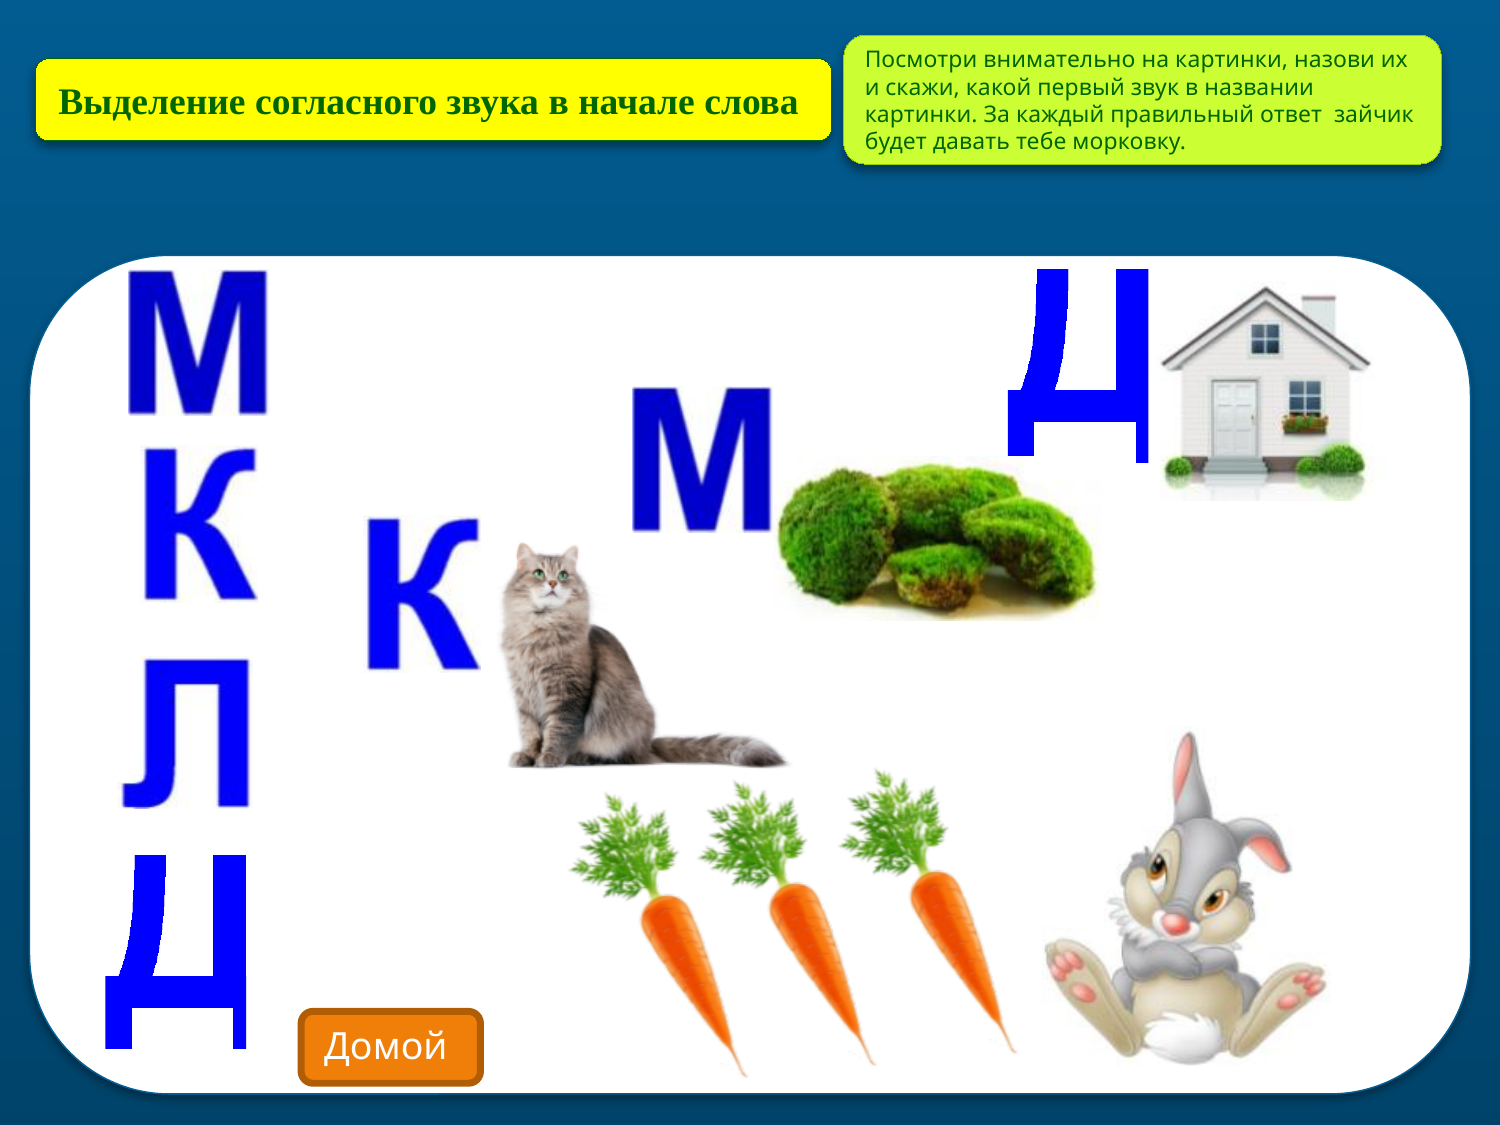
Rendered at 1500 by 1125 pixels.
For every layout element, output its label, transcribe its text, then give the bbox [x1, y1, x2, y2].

text_box Домой [297, 1007, 484, 1087]
text_box [28, 254, 1472, 1095]
picture [128, 269, 270, 416]
text_box [0, 0, 1500, 1125]
picture [116, 655, 253, 809]
picture [105, 855, 247, 1049]
picture [491, 269, 1387, 1083]
text_box Выделение согласного звука в начале слова [35, 58, 832, 141]
text_box Посмотри внимательно на картинки, назови их и скажи, какой первый звук в названии картинки. За каждый правильный ответ зайчик будет давать тебе морковку. [843, 35, 1442, 165]
picture [140, 445, 258, 604]
picture [362, 515, 481, 674]
